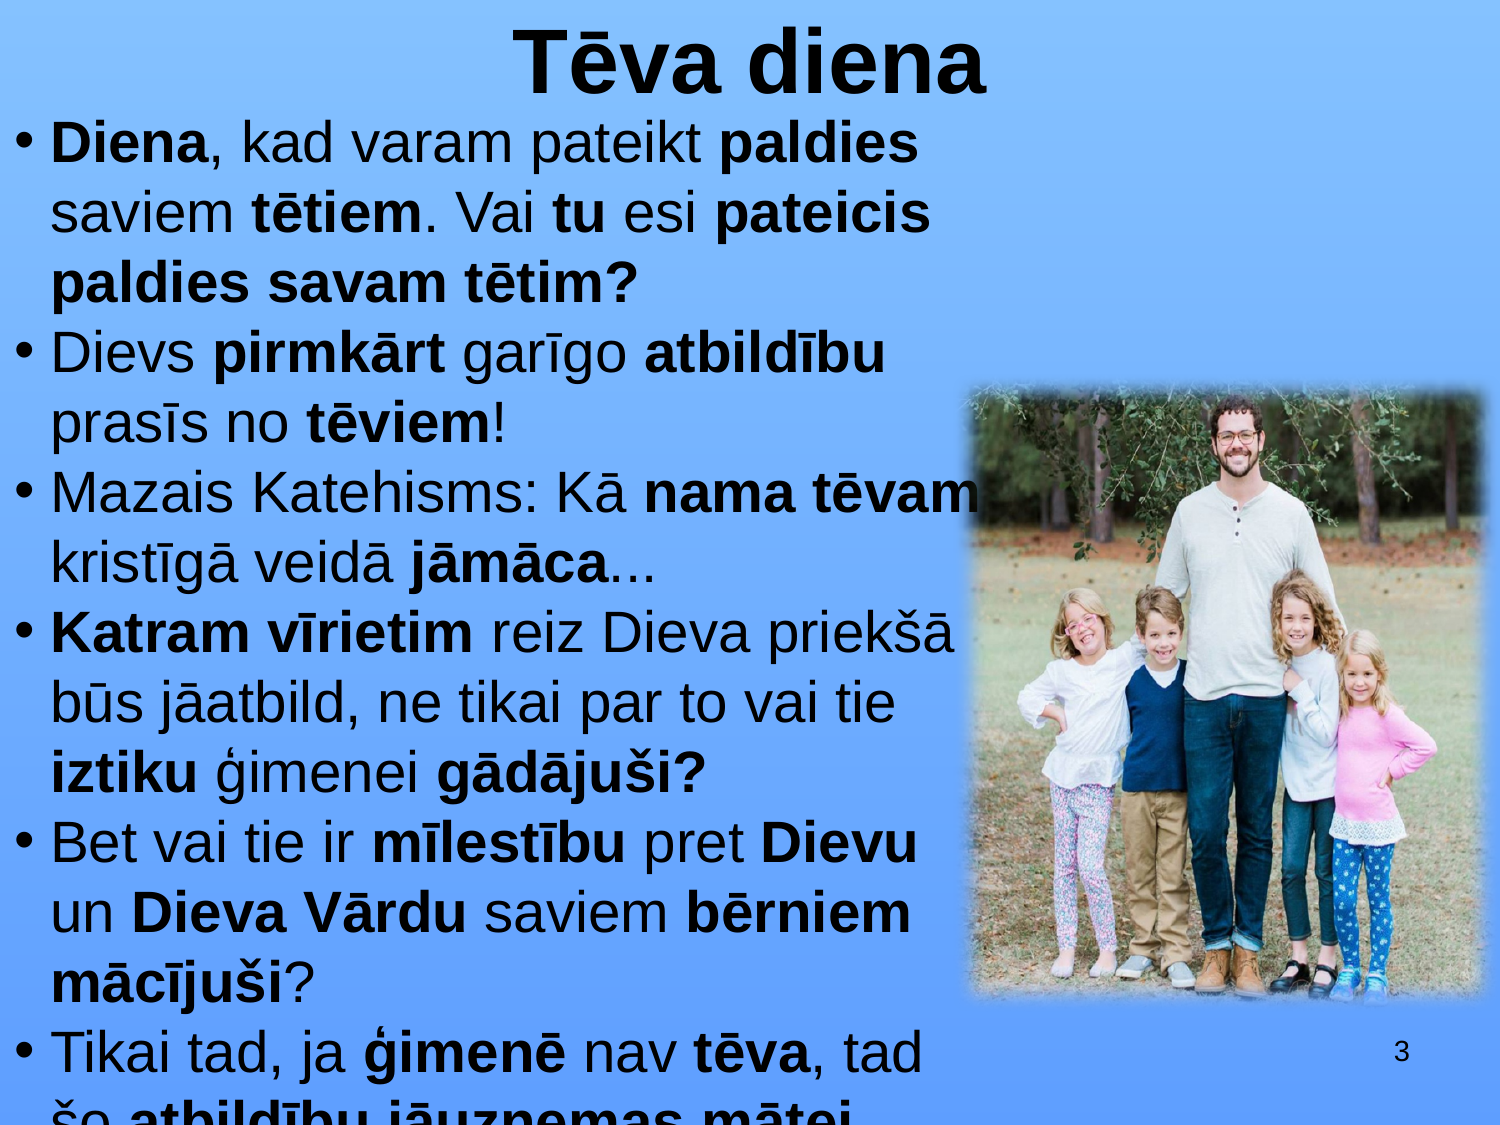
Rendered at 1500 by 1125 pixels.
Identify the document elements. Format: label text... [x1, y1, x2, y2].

picture [952, 374, 1500, 1012]
title Tēva diena [0, 0, 1500, 114]
text_box Diena, kad varam pateikt paldies saviem tētiem. Vai tu esi pateicis paldies savam tētim? Dievs pirmkārt garīgo atbildību prasīs no tēviem! Mazais Katehisms: Kā nama tēvam kristīgā veidā jāmāca... Katram vīrietim reiz Dieva priekšā būs jāatbild, ne tikai par to vai tie iztiku ģimenei gādājuši? Bet vai tie ir mīlestību pret Dievu un Dieva Vārdu saviem bērniem mācījuši? Tikai tad, ja ģimenē nav tēva, tad šo atbildību jāuzņemas mātei. [0, 97, 998, 1102]
slide_number 3 [1074, 1024, 1426, 1103]
